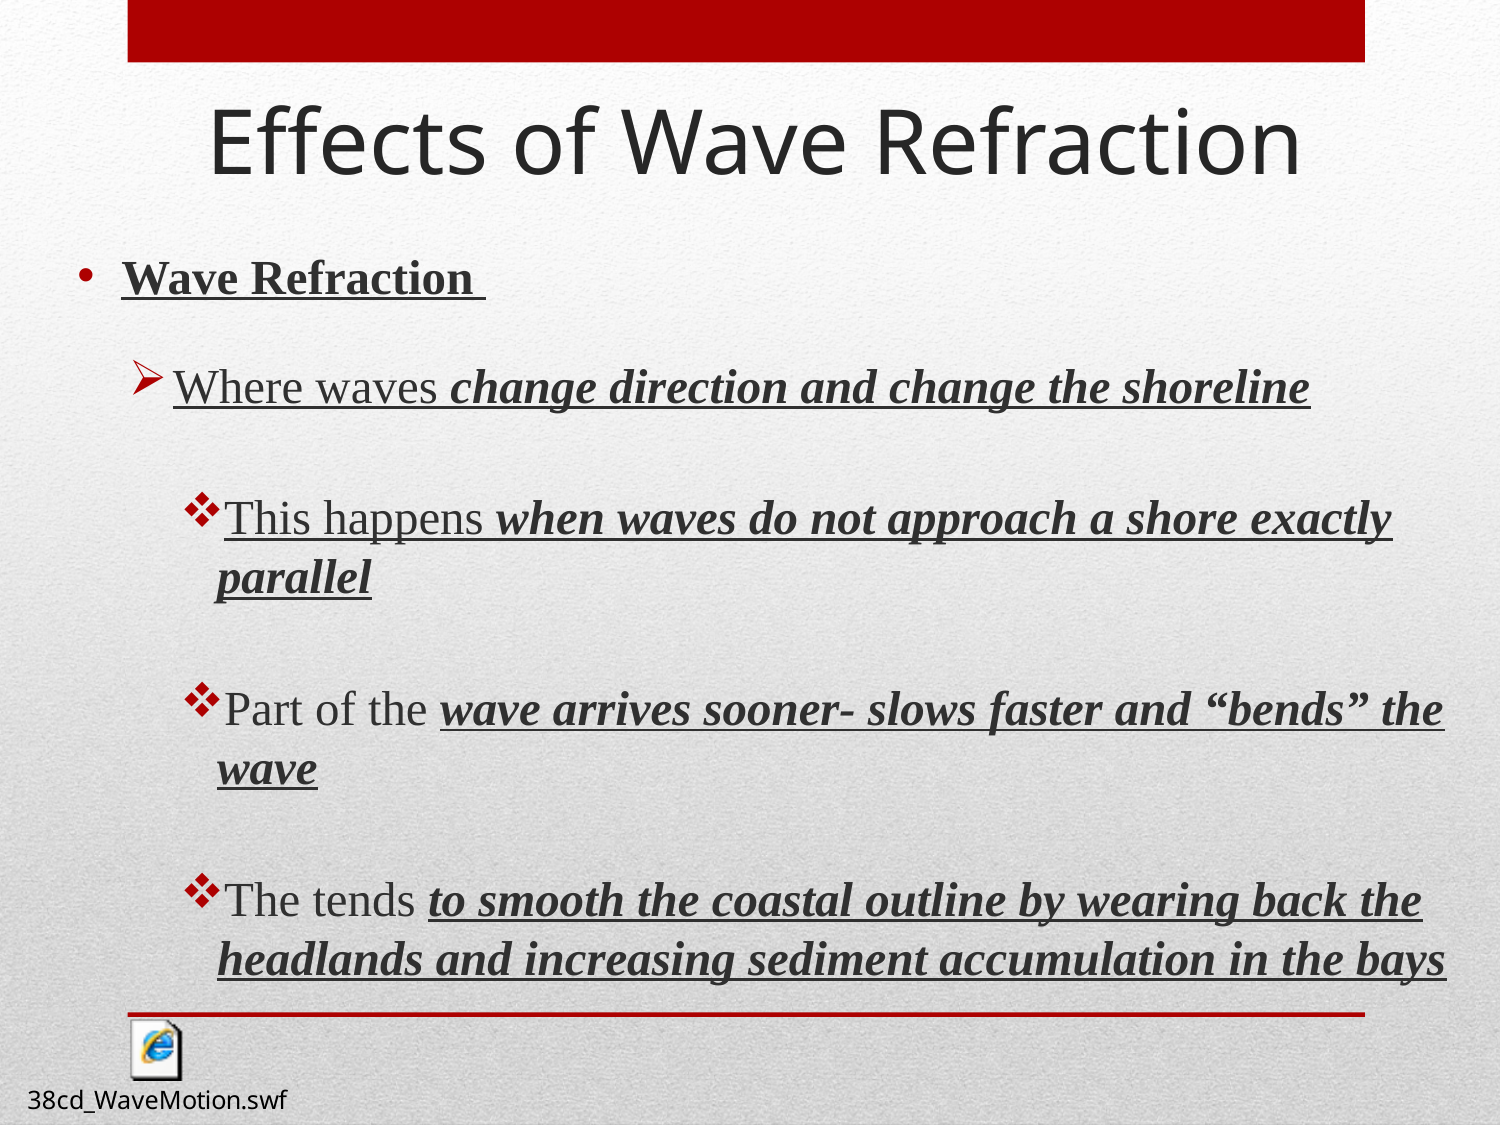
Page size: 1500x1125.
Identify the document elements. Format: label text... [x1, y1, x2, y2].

title Effects of Wave Refraction [187, 75, 1325, 200]
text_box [0, 1011, 314, 1125]
list Wave Refraction Where waves change direction and change the shoreline This happens when waves do not approach a shore exactly parallel Part of the wave arrives sooner- slows faster and “bends” the wave The tends to smooth the coastal outline by wearing back the headlands and increasing sediment accumulation in the bays [62, 212, 1475, 1019]
